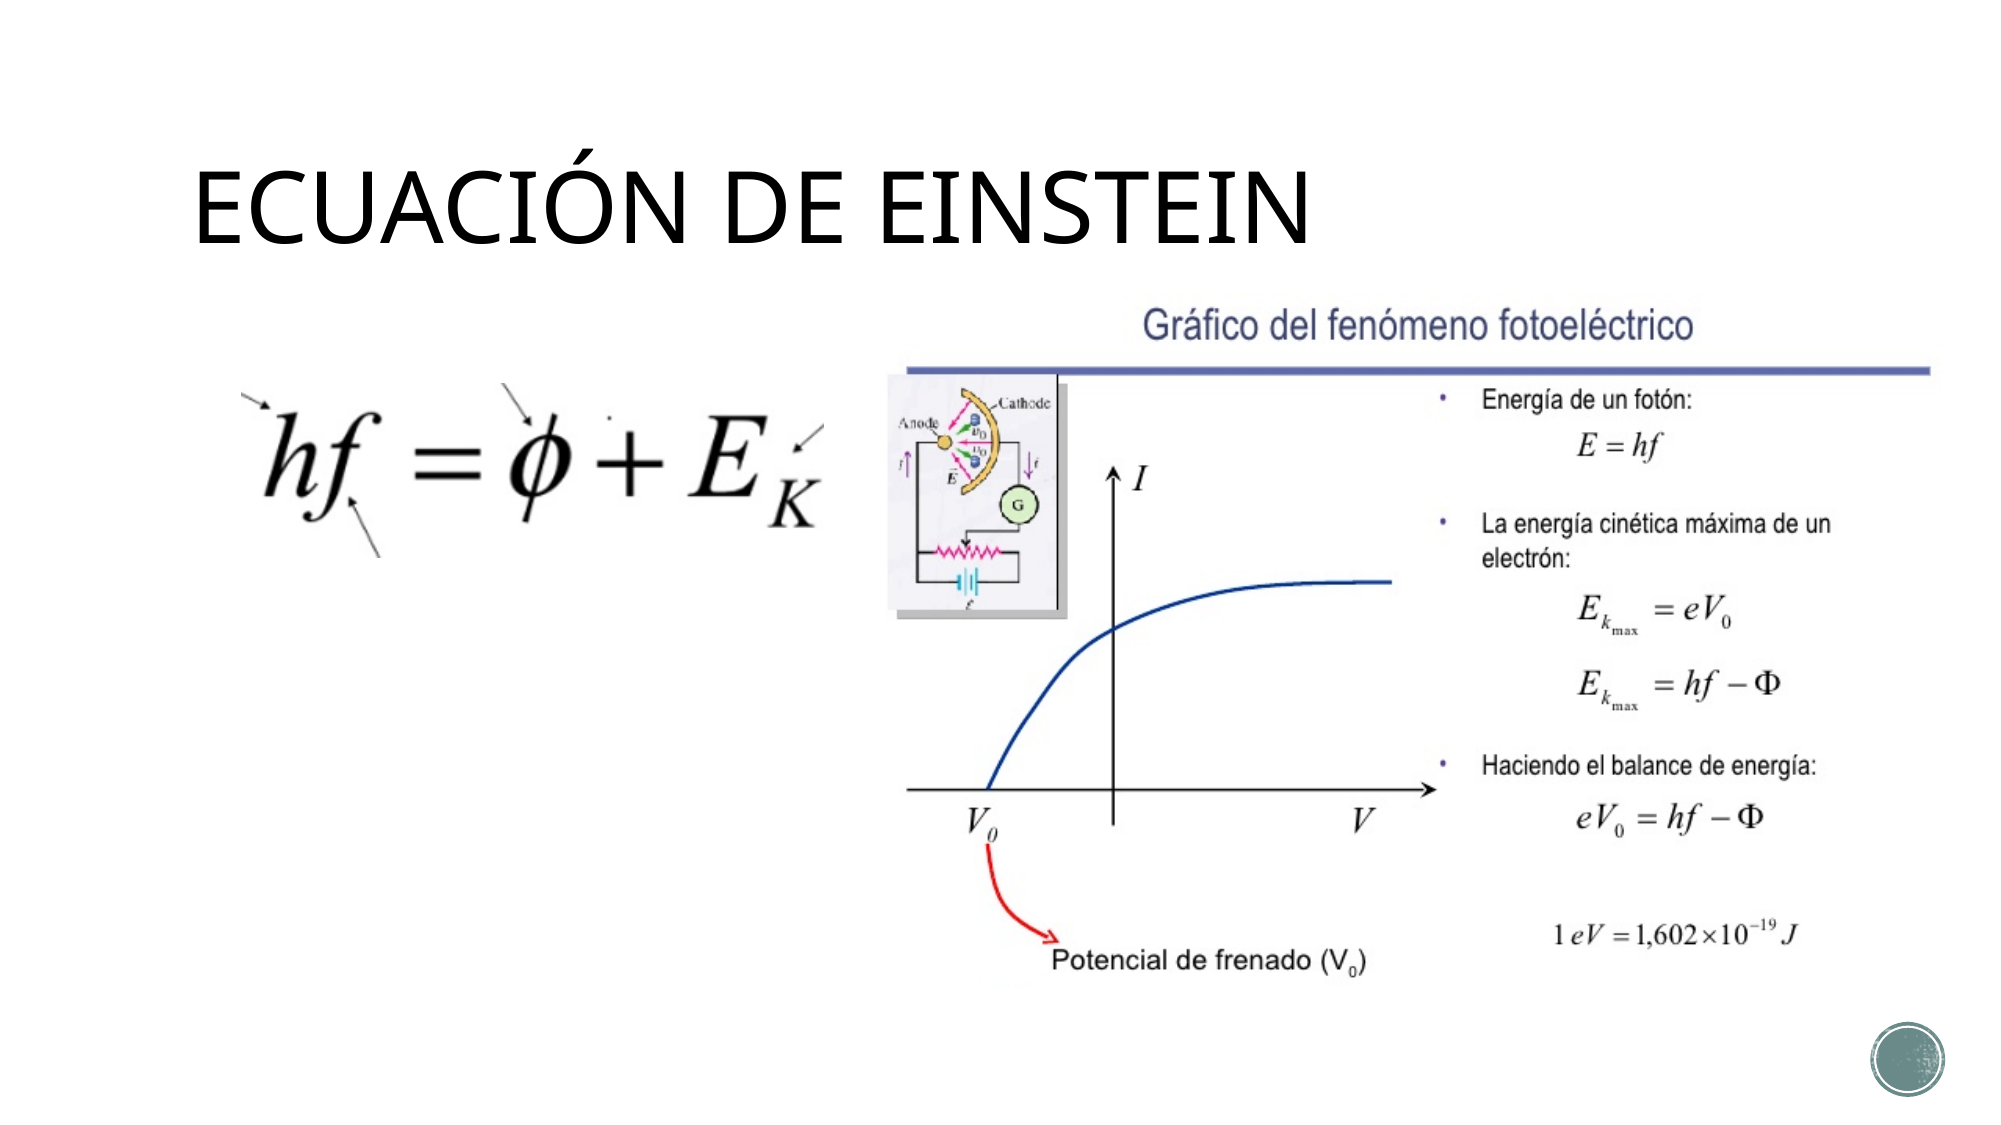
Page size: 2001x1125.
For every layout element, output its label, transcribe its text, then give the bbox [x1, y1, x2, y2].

title ECUACIÓN DE EINSTEIN [175, 79, 1826, 344]
picture [871, 265, 1941, 985]
picture [241, 383, 824, 558]
